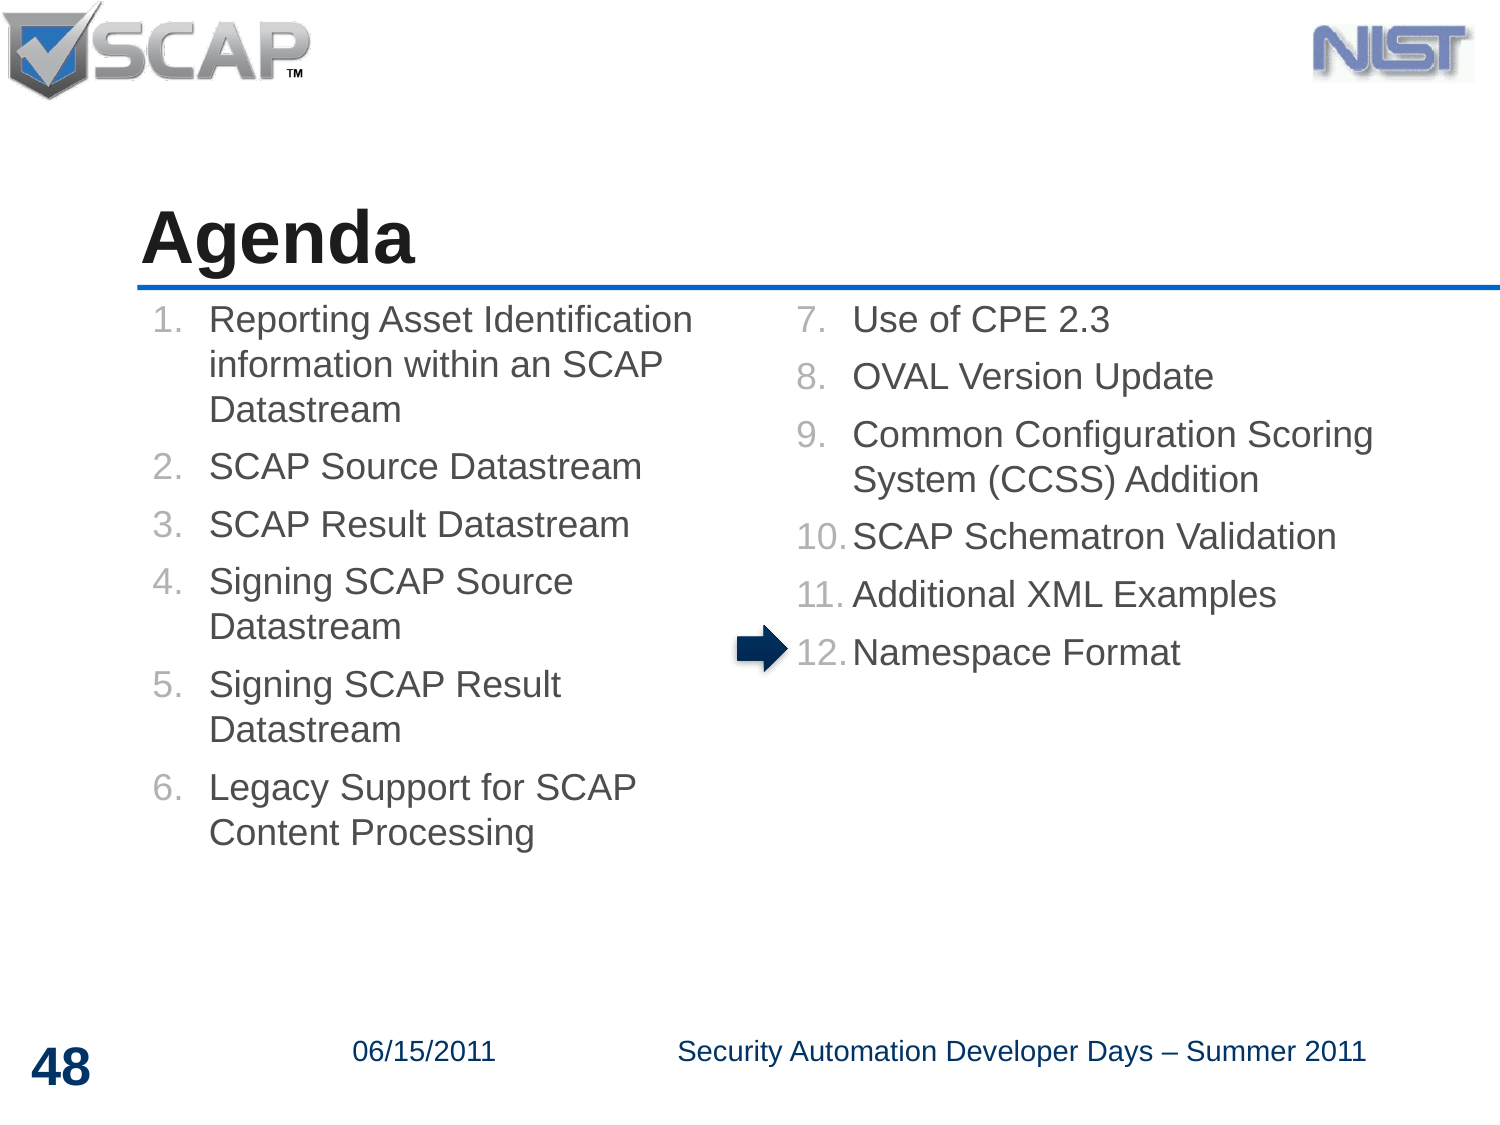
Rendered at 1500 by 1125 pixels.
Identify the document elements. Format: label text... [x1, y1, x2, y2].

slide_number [337, 1025, 662, 1103]
picture [0, 0, 313, 103]
title Agenda [124, 99, 1426, 288]
text_box [737, 624, 788, 673]
footer Security Automation Developer Days – Summer 2011 [662, 1025, 1426, 1103]
list Use of CPE 2.3 OVAL Version Update Common Configuration Scoring System (CCSS) Addition SCAP Schematron Validation Additional XML Examples Namespace Format [780, 287, 1400, 1025]
picture [1312, 24, 1475, 83]
slide_number 48 [13, 1023, 111, 1105]
list Reporting Asset Identification information within an SCAP Datastream SCAP Source Datastream SCAP Result Datastream Signing SCAP Source Datastream Signing SCAP Result Datastream Legacy Support for SCAP Content Processing [137, 287, 757, 1026]
